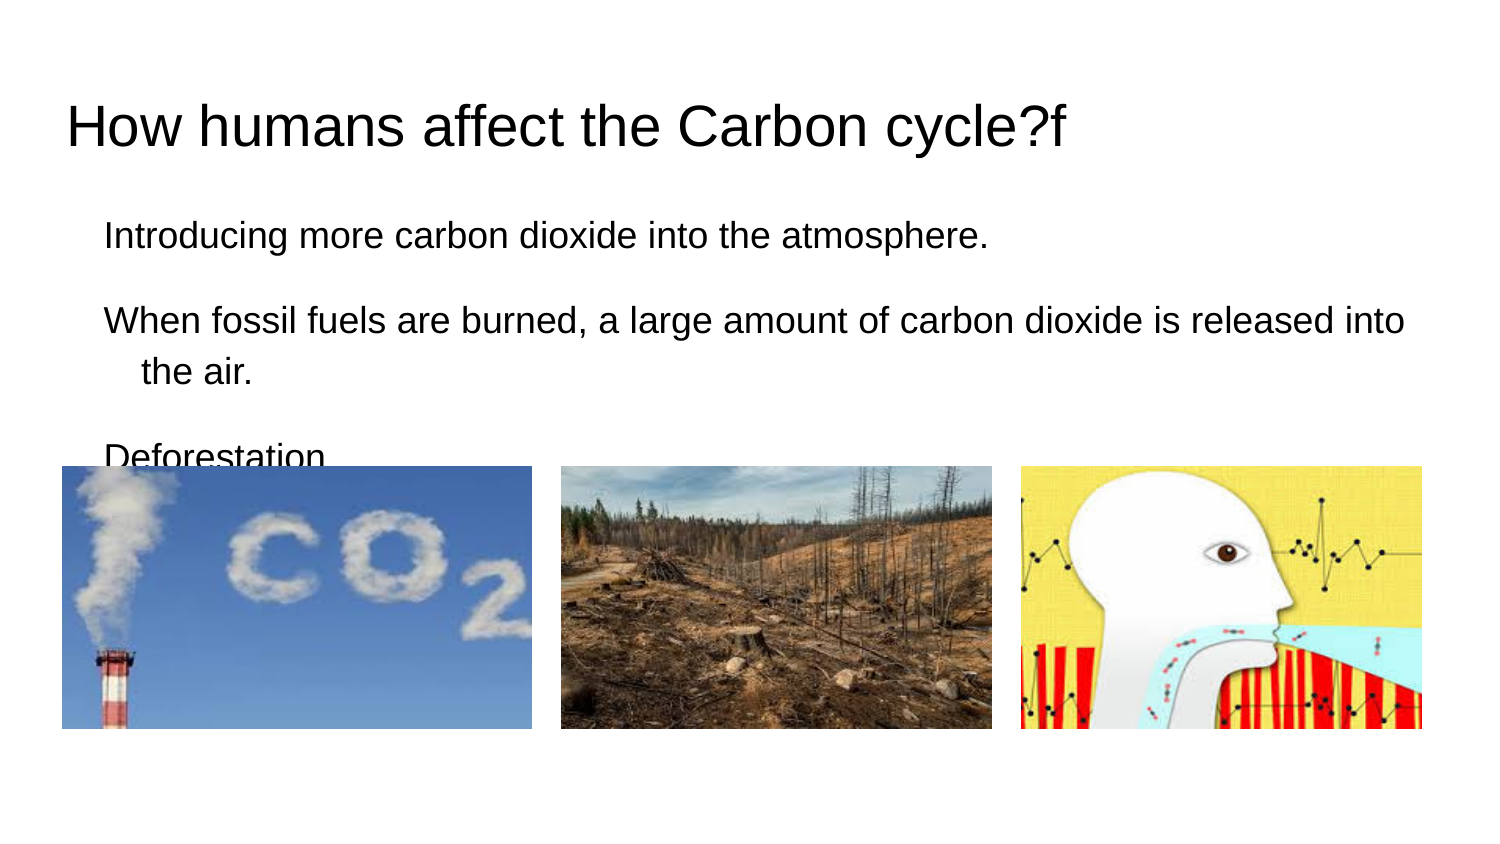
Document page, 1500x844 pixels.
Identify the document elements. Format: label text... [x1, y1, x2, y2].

picture [561, 465, 992, 729]
list Introducing more carbon dioxide into the atmosphere. When fossil fuels are burned, a large amount of carbon dioxide is released into the air. Deforestation [51, 189, 1449, 750]
title How humans affect the Carbon cycle?f [51, 72, 1449, 167]
picture [1021, 465, 1423, 729]
picture [62, 465, 532, 729]
